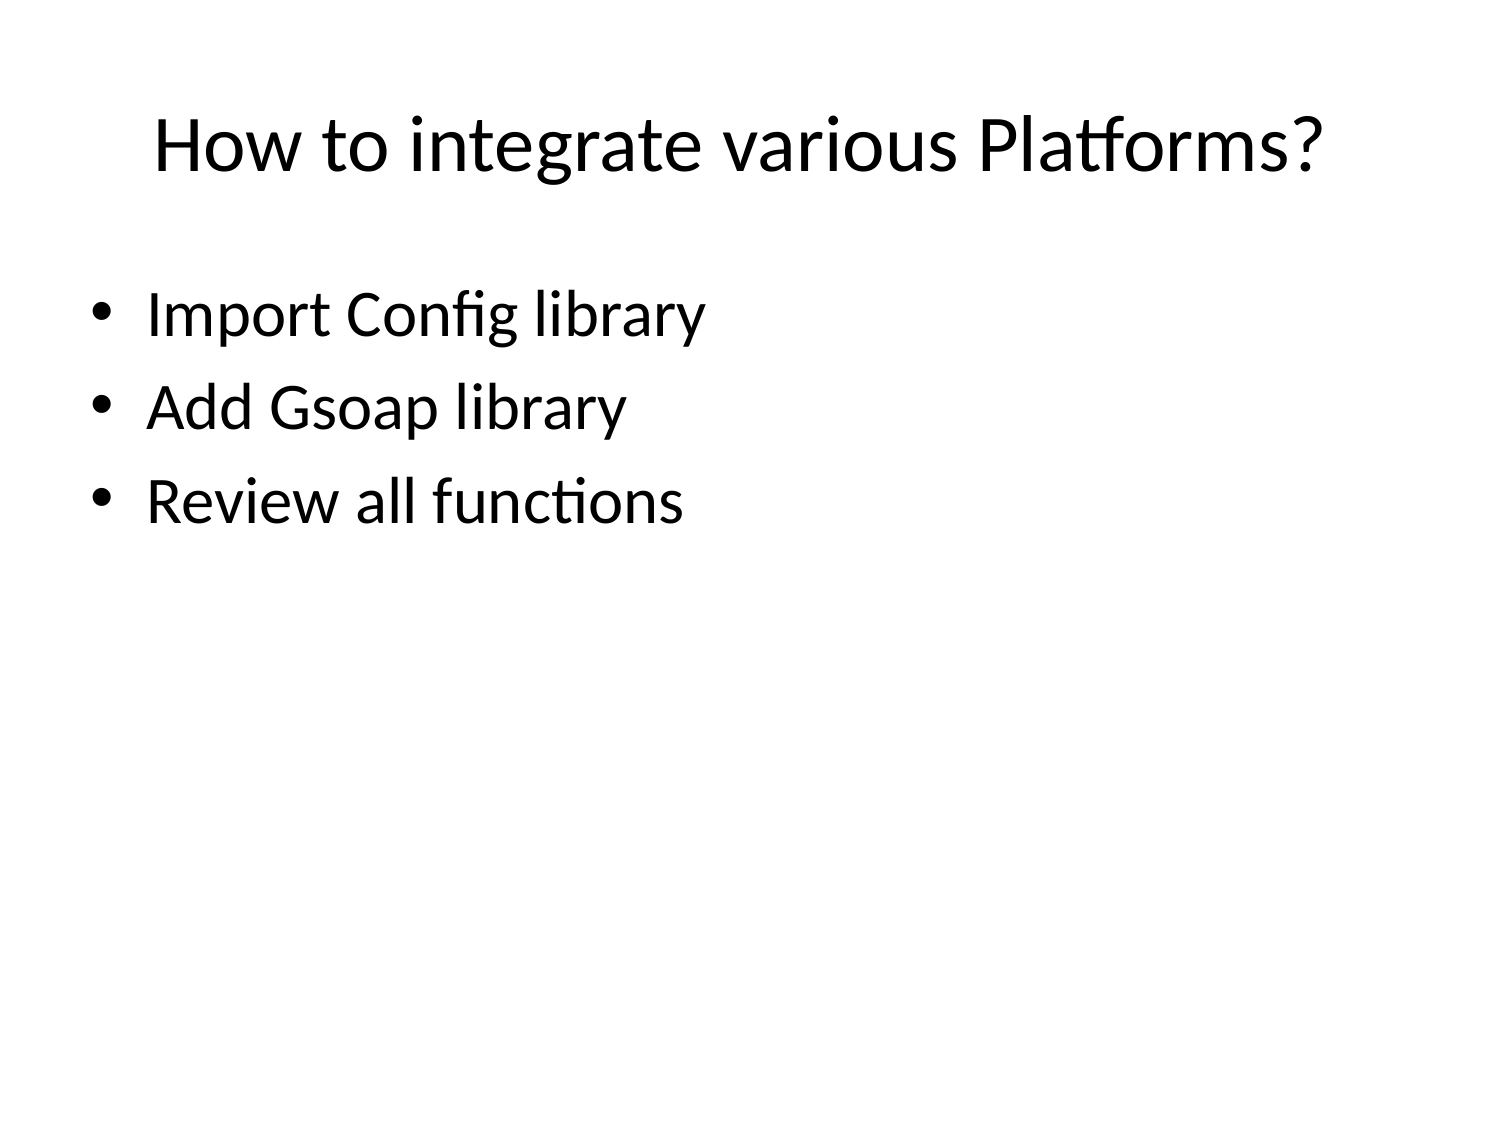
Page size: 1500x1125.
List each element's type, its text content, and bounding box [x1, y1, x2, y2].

title How to integrate various Platforms? [75, 45, 1425, 233]
list Import Config library Add Gsoap library Review all functions [75, 262, 1425, 1005]
